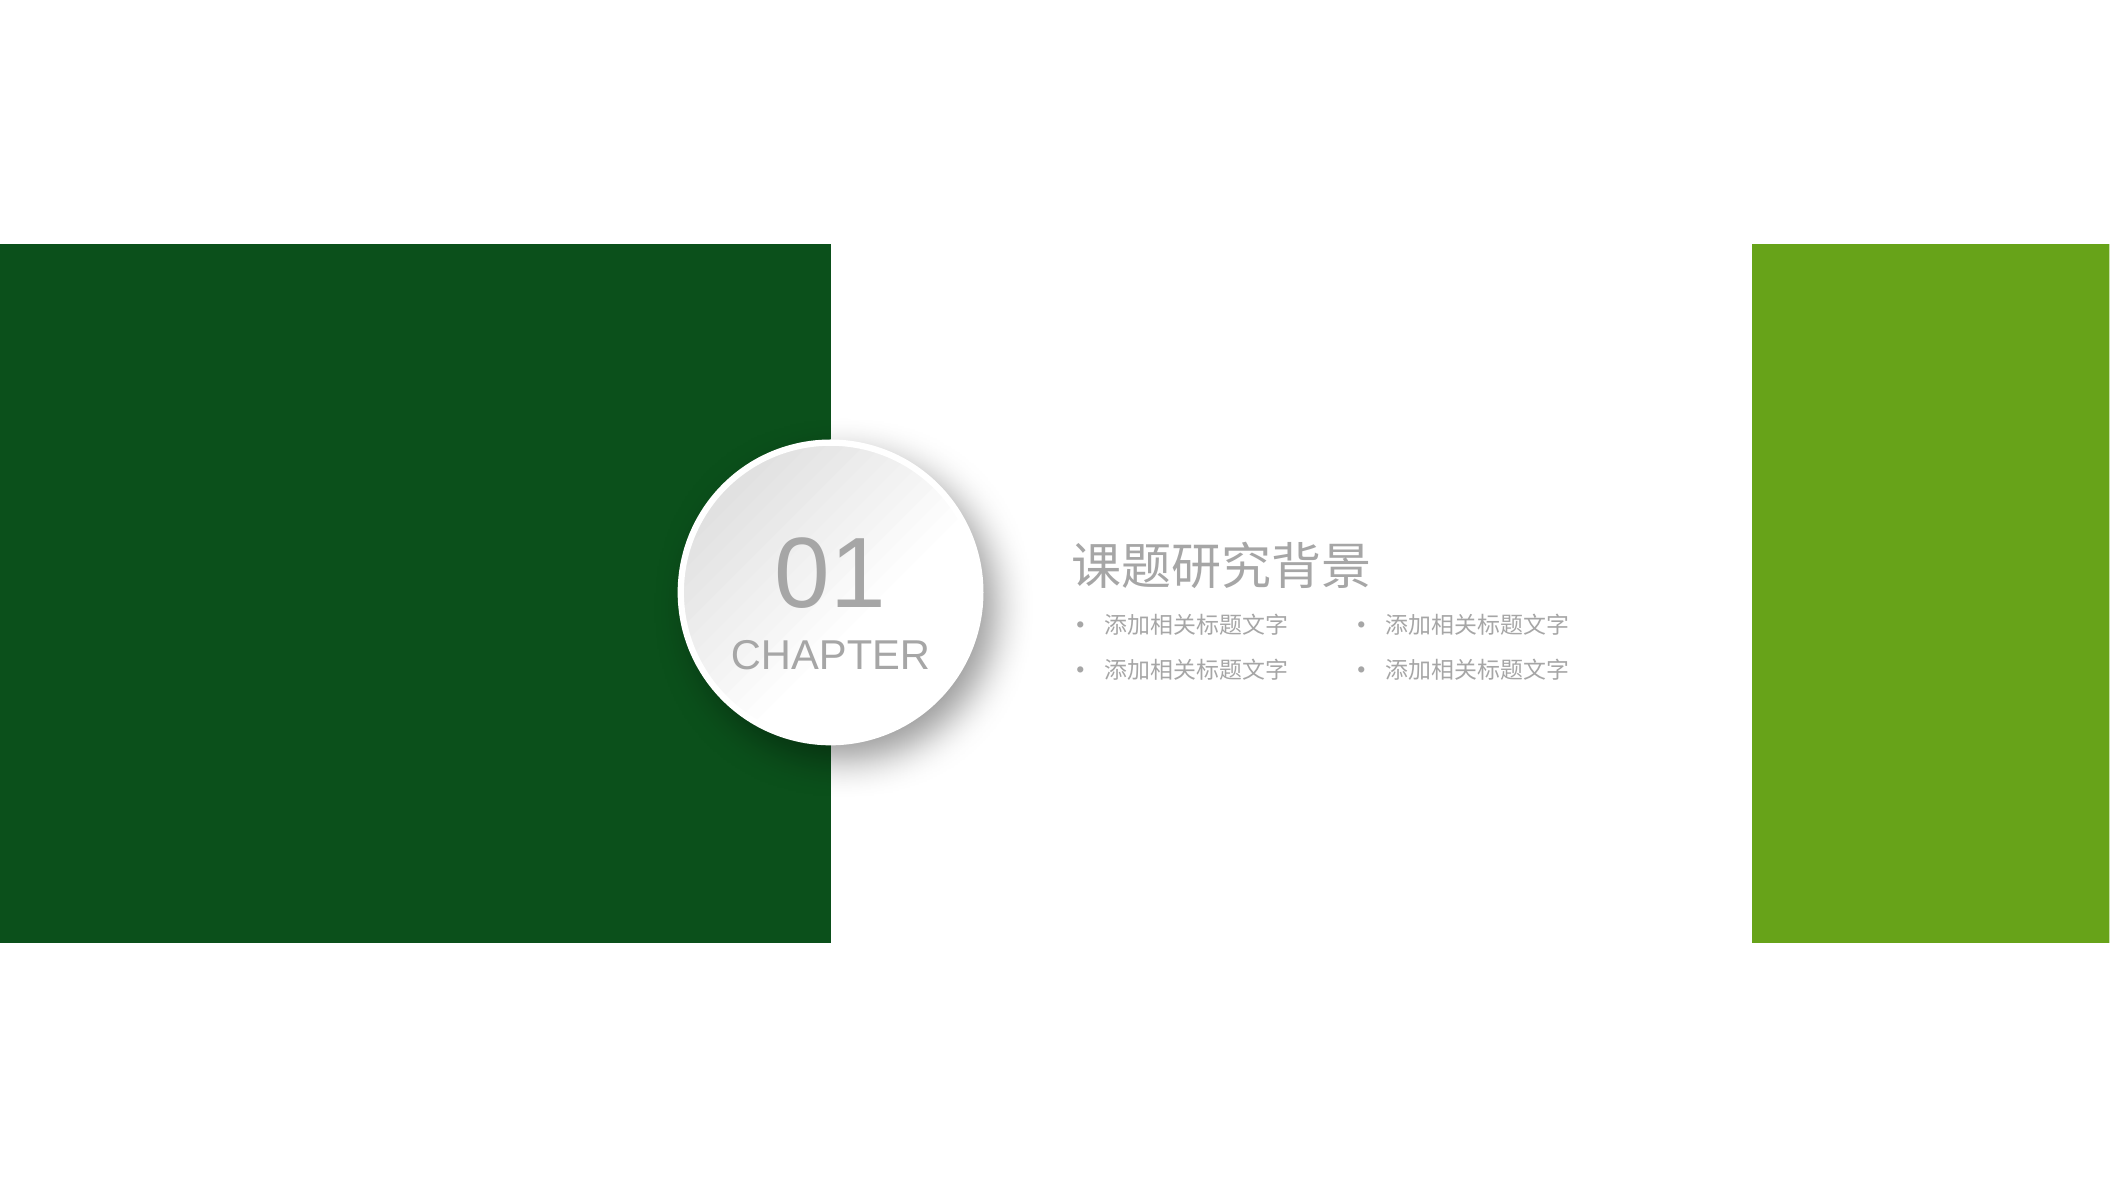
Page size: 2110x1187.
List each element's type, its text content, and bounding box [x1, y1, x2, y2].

text_box [1751, 243, 2110, 943]
text_box 添加相关标题文字 [1342, 648, 1585, 691]
text_box 添加相关标题文字 [1061, 603, 1304, 646]
text_box [0, 243, 832, 943]
text_box [679, 441, 982, 744]
text_box 课题研究背景 [1071, 534, 1595, 595]
text_box 01 CHAPTER [706, 507, 955, 678]
text_box 添加相关标题文字 [1061, 648, 1304, 691]
text_box 添加相关标题文字 [1342, 603, 1585, 646]
